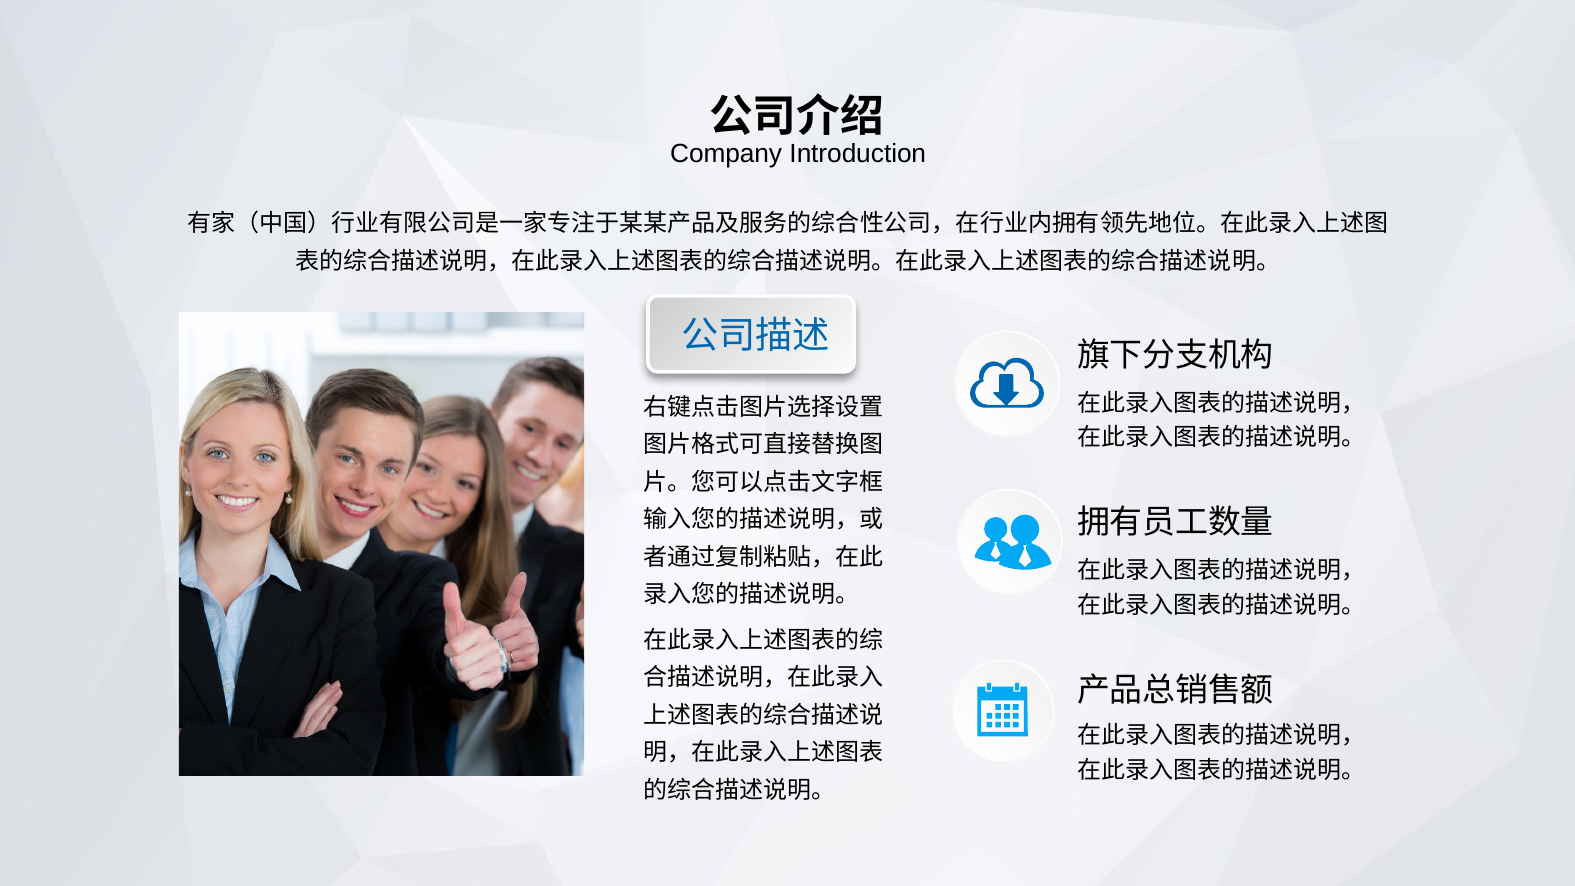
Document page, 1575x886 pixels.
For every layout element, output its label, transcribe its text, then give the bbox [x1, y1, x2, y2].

text_box 在此录入图表的描述说明，在此录入图表的描述说明。 [1065, 375, 1391, 457]
picture [0, 0, 1575, 886]
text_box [955, 488, 1064, 597]
text_box 公司介绍 [697, 81, 897, 129]
text_box Company Introduction [658, 129, 957, 174]
text_box 在此录入图表的描述说明，在此录入图表的描述说明。 [1065, 542, 1391, 624]
text_box 产品总销售额 [1065, 662, 1373, 708]
text_box 旗下分支机构 [1065, 327, 1373, 375]
text_box [178, 312, 585, 776]
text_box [647, 295, 855, 375]
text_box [950, 659, 1055, 764]
text_box 在此录入图表的描述说明，在此录入图表的描述说明。 [1065, 708, 1391, 790]
text_box 有家（中国）行业有限公司是一家专注于某某产品及服务的综合性公司，在行业内拥有领先地位。在此录入上述图表的综合描述说明，在此录入上述图表的综合描述说明。在此录入上述图表的综合描述说明。 [168, 193, 1407, 280]
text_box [953, 330, 1061, 438]
text_box 右键点击图片选择设置图片格式可直接替换图片。您可以点击文字框输入您的描述说明，或者通过复制粘贴，在此录入您的描述说明。 在此录入上述图表的综合描述说明，在此录入上述图表的综合描述说明，在此录入上述图表的综合描述说明。 [631, 377, 900, 809]
text_box 拥有员工数量 [1068, 495, 1373, 542]
